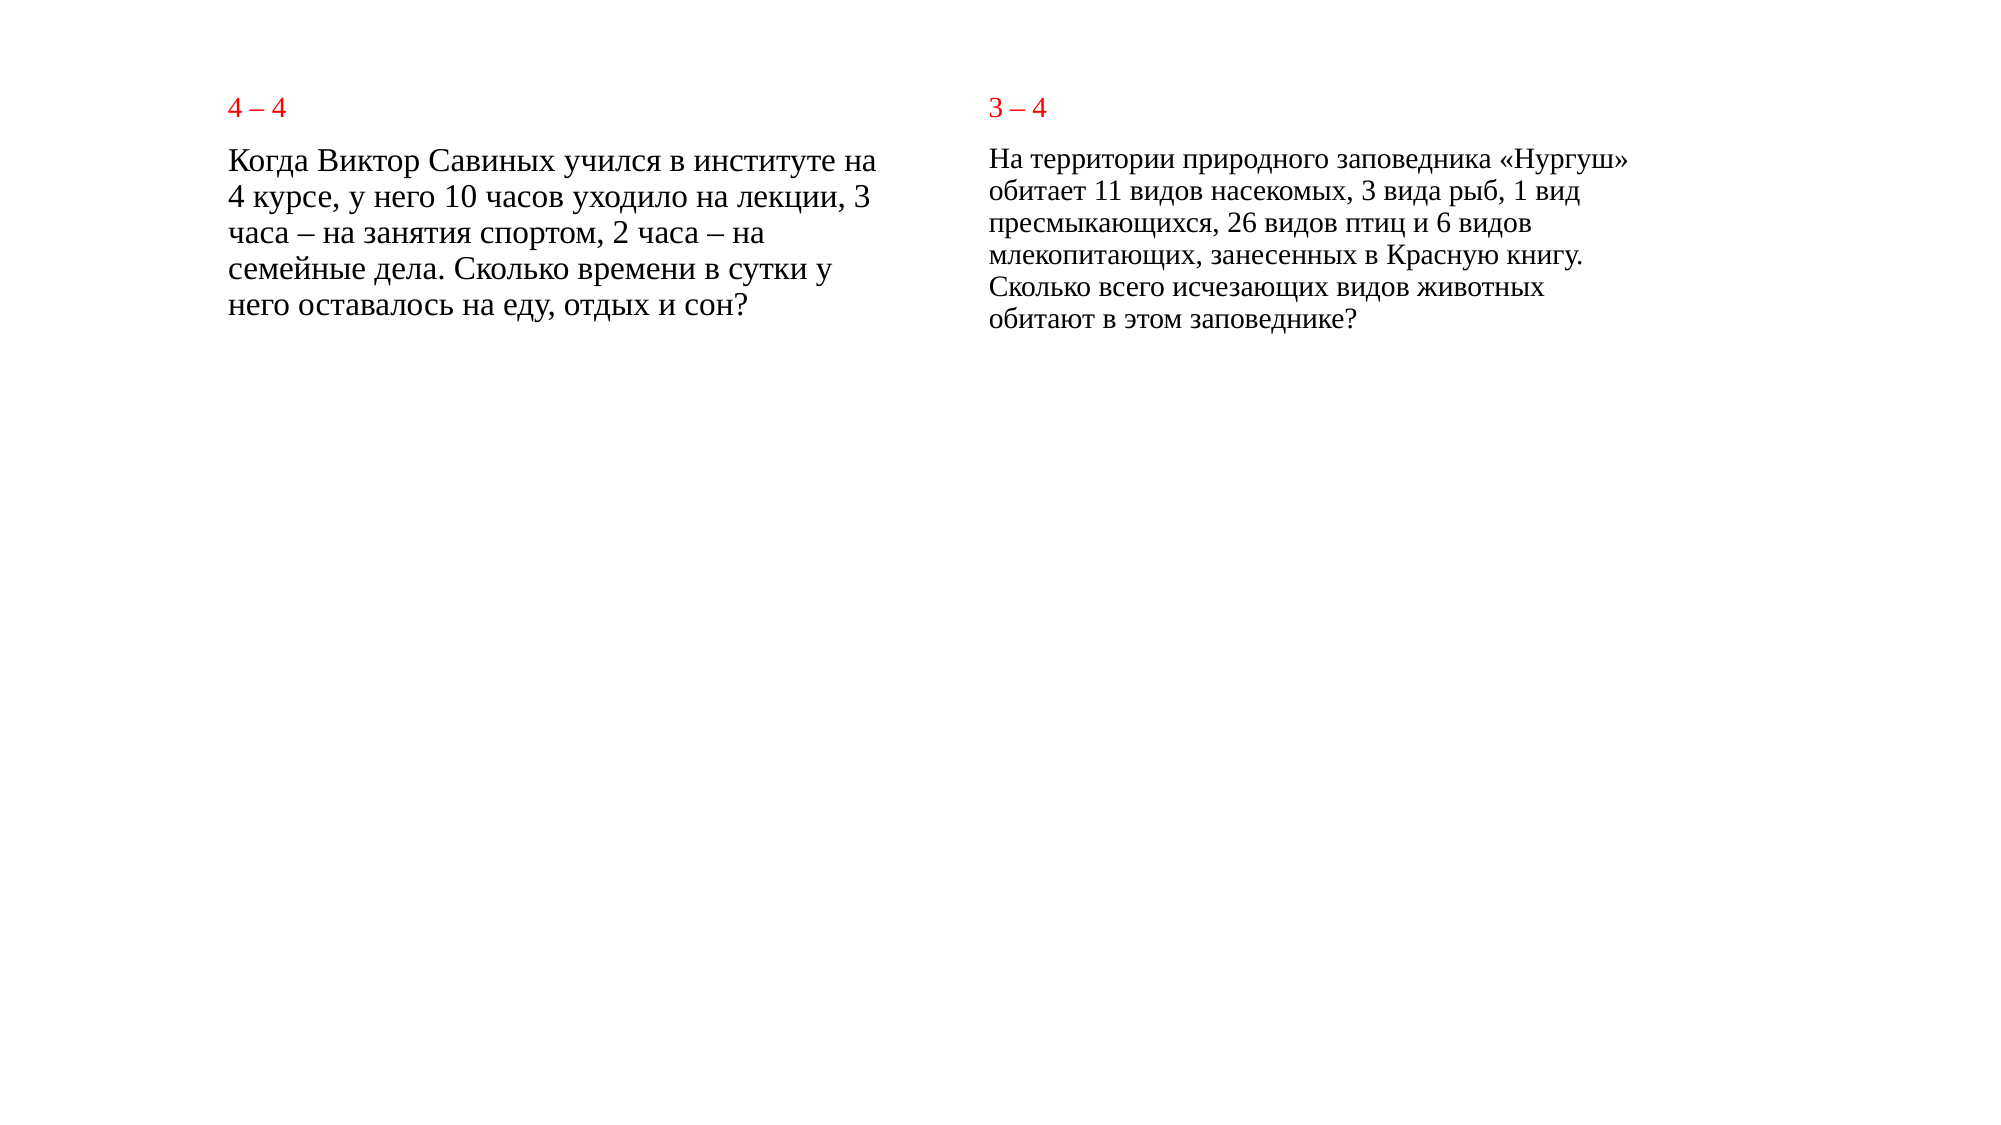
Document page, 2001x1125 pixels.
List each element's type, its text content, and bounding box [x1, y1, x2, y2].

text_box Когда Виктор Савиных учился в институте на 4 курсе, у него 10 часов уходило на лекции, 3 часа – на занятия спортом, 2 часа – на семейные дела. Сколько времени в сутки у него оставалось на еду, отдых и сон? [213, 135, 894, 346]
text_box 3 – 4 [973, 84, 1066, 135]
text_box На территории природного заповедника «Нургуш» обитает 11 видов насекомых, 3 вида рыб, 1 вид пресмыкающихся, 26 видов птиц и 6 видов млекопитающих, занесенных в Красную книгу. Сколько всего исчезающих видов животных обитают в этом заповеднике? [973, 135, 1654, 346]
text_box 4 – 4 [213, 84, 305, 135]
